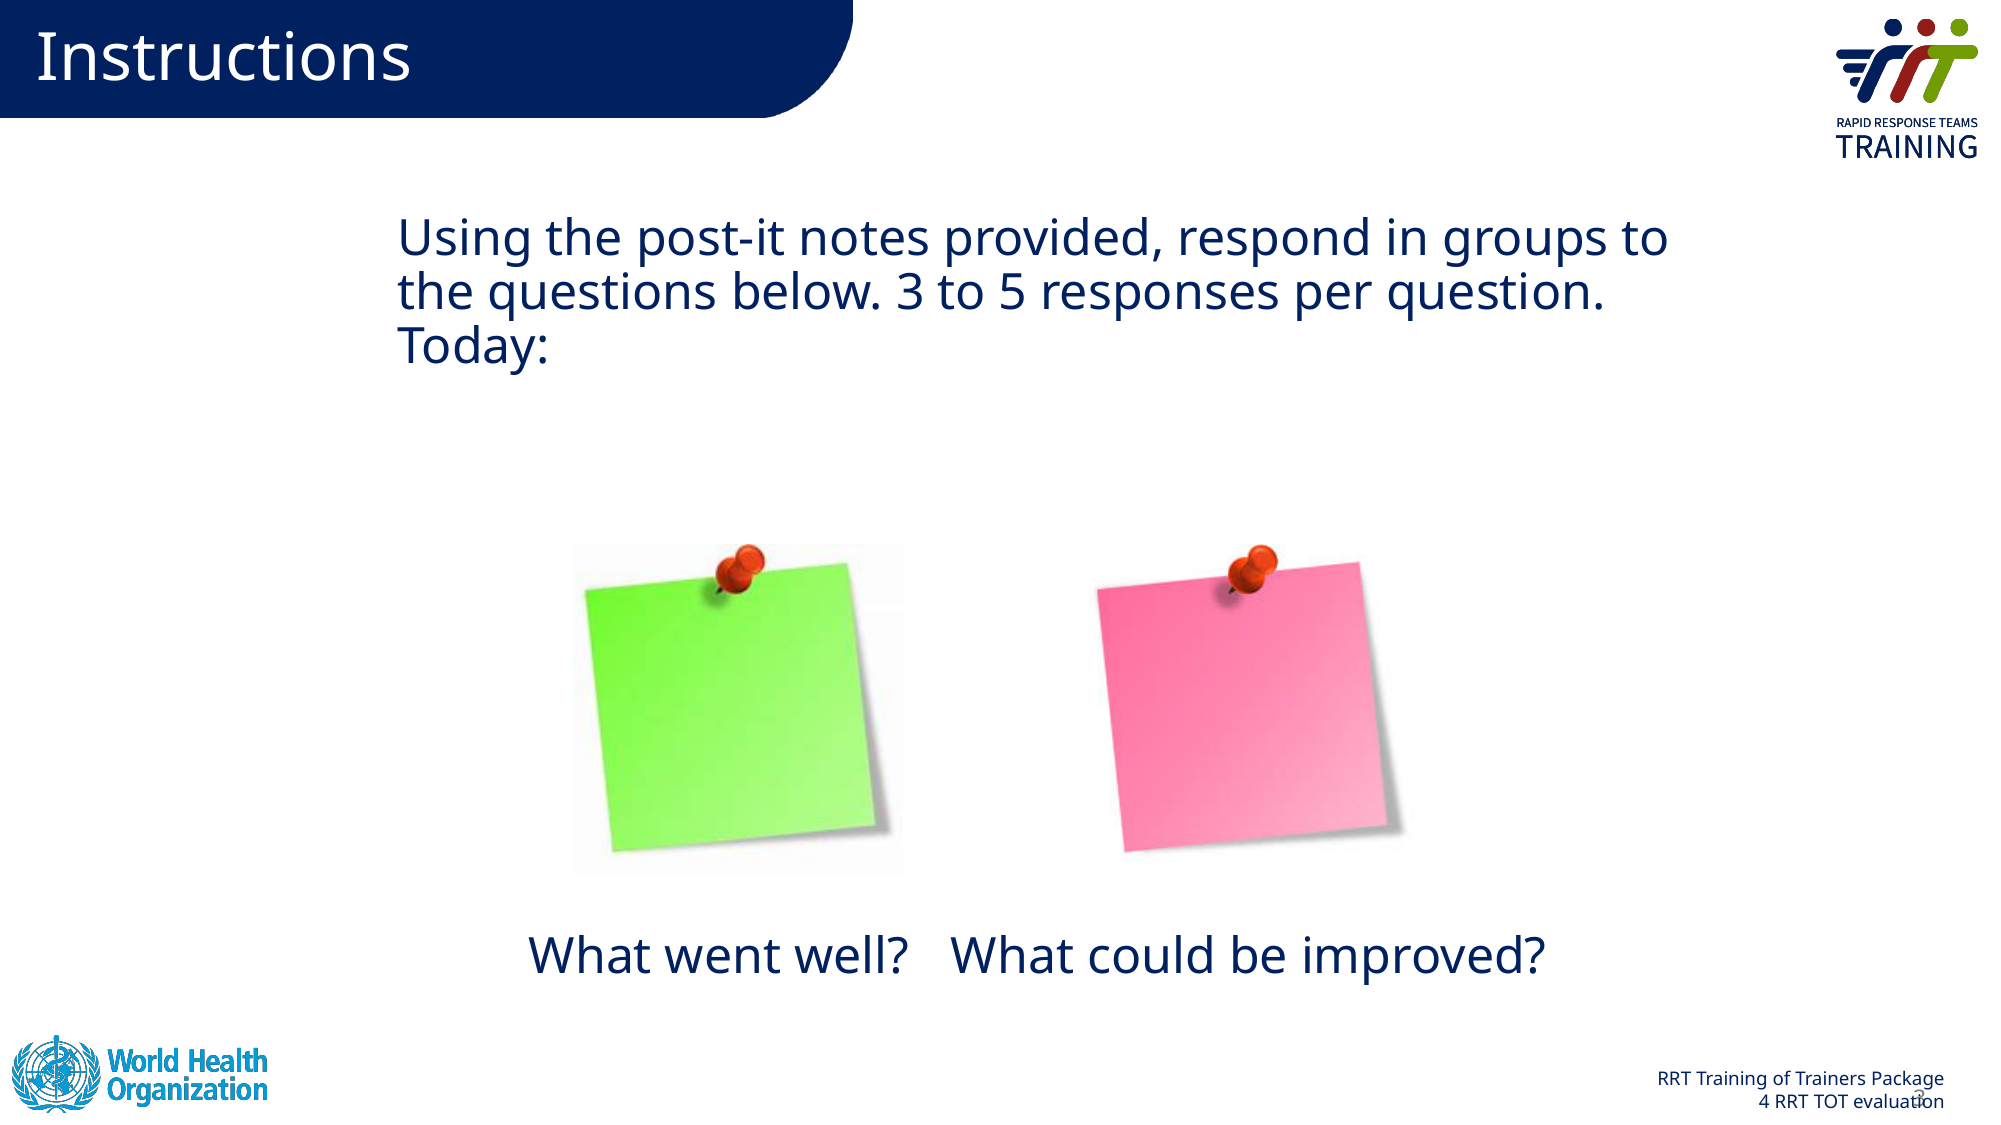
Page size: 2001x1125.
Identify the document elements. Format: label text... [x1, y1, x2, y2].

picture [12, 1083, 48, 1113]
picture [0, 0, 853, 118]
text_box What could be improved? [943, 916, 1555, 991]
picture [71, 1053, 90, 1091]
picture [22, 1062, 26, 1077]
picture [1835, 19, 1978, 167]
title Instructions [28, 5, 1380, 113]
picture [24, 1054, 36, 1087]
picture [12, 1035, 54, 1068]
picture [30, 1083, 37, 1091]
picture [1085, 544, 1416, 875]
picture [36, 1088, 78, 1105]
picture [40, 1062, 47, 1070]
picture [46, 1056, 54, 1062]
text_box What went well? [521, 916, 918, 991]
picture [59, 1035, 267, 1113]
picture [50, 1108, 62, 1113]
picture [573, 544, 903, 875]
list Using the post-it notes provided, respond in groups to the questions below. 3 to 5 responses per question. Today: [389, 204, 1740, 969]
picture [34, 1054, 43, 1078]
